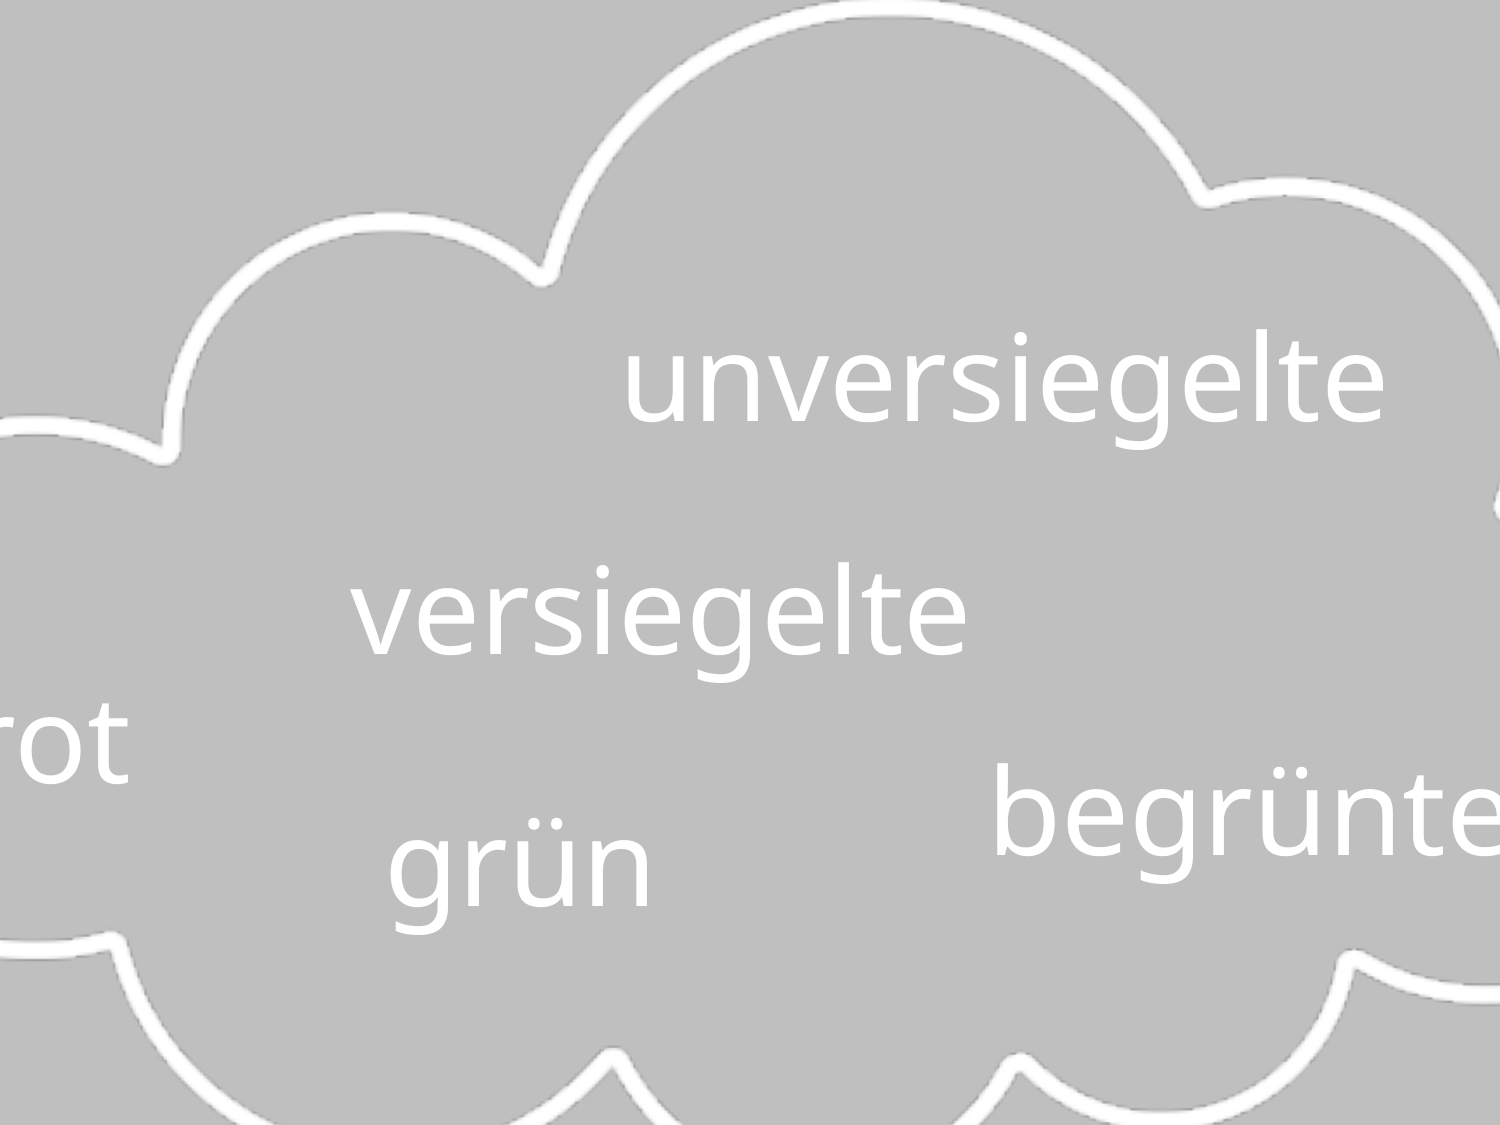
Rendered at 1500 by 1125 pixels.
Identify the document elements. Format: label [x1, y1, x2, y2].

text_box [0, 0, 1500, 1125]
